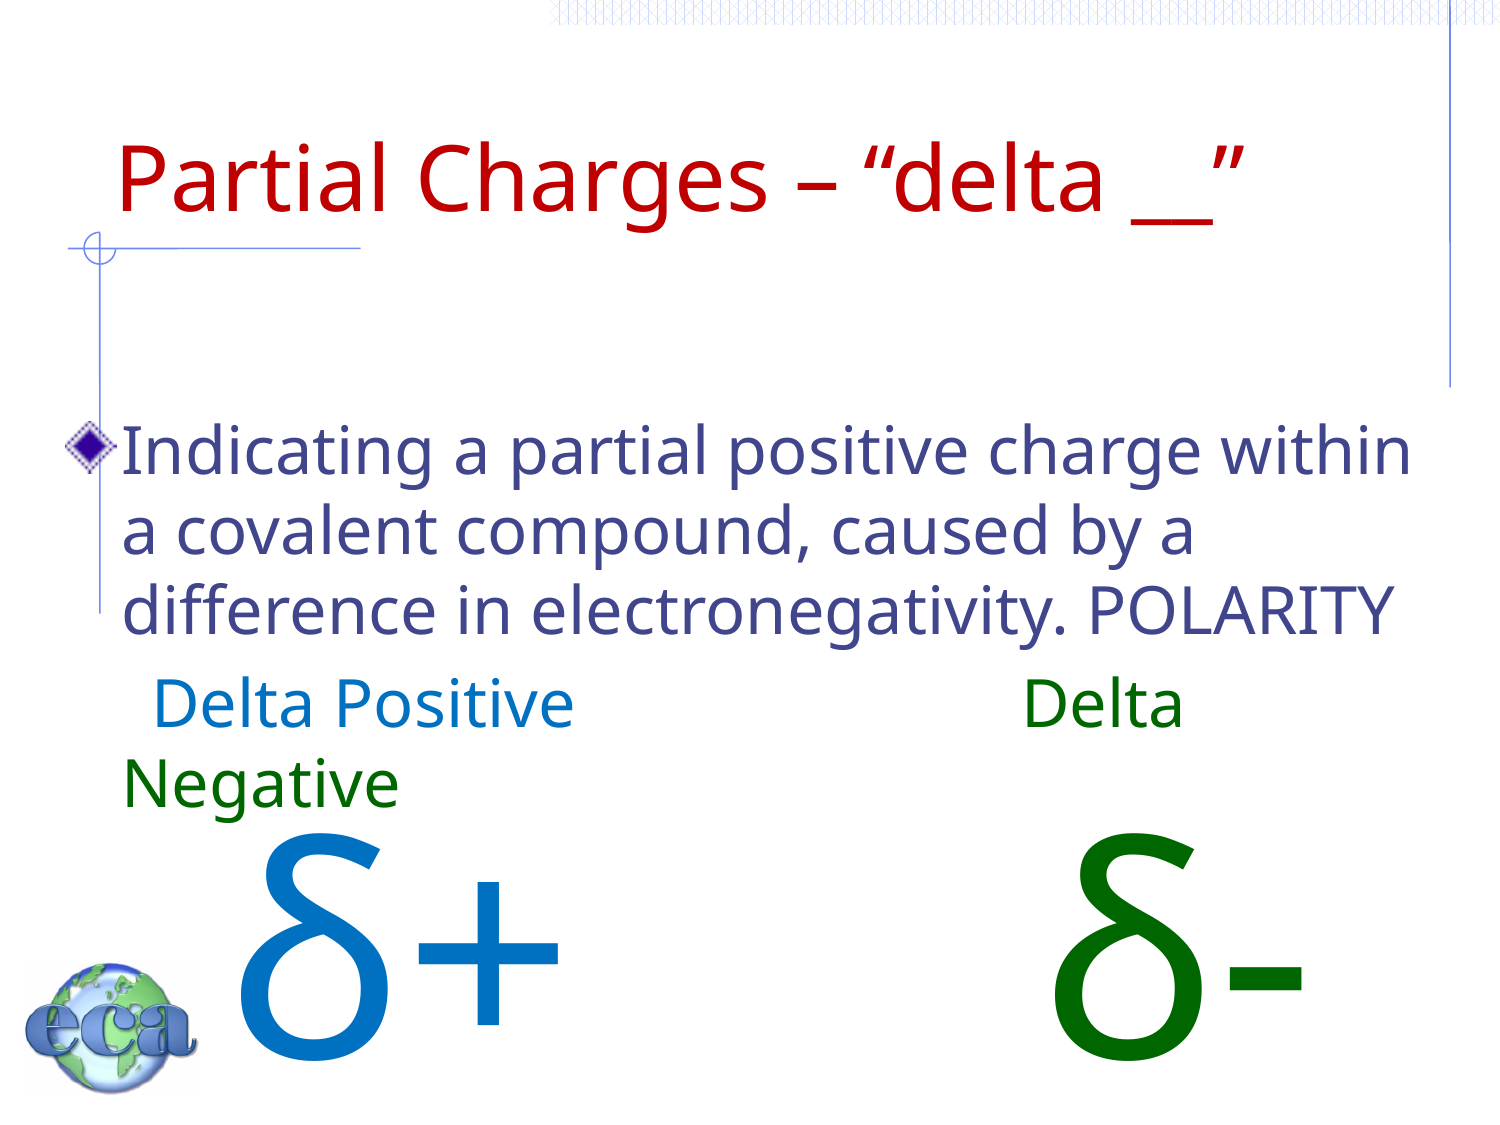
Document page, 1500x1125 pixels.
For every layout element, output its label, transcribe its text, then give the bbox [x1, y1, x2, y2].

picture [65, 421, 117, 474]
title Partial Charges – “delta __” [99, 49, 1376, 238]
text_box δ- [1024, 754, 1500, 1125]
picture [23, 960, 200, 1096]
text_box δ+ [210, 754, 711, 1125]
list Indicating a partial positive charge within a covalent compound, caused by a difference in electronegativity. POLARITY Delta Positive Delta Negative [49, 399, 1476, 1076]
